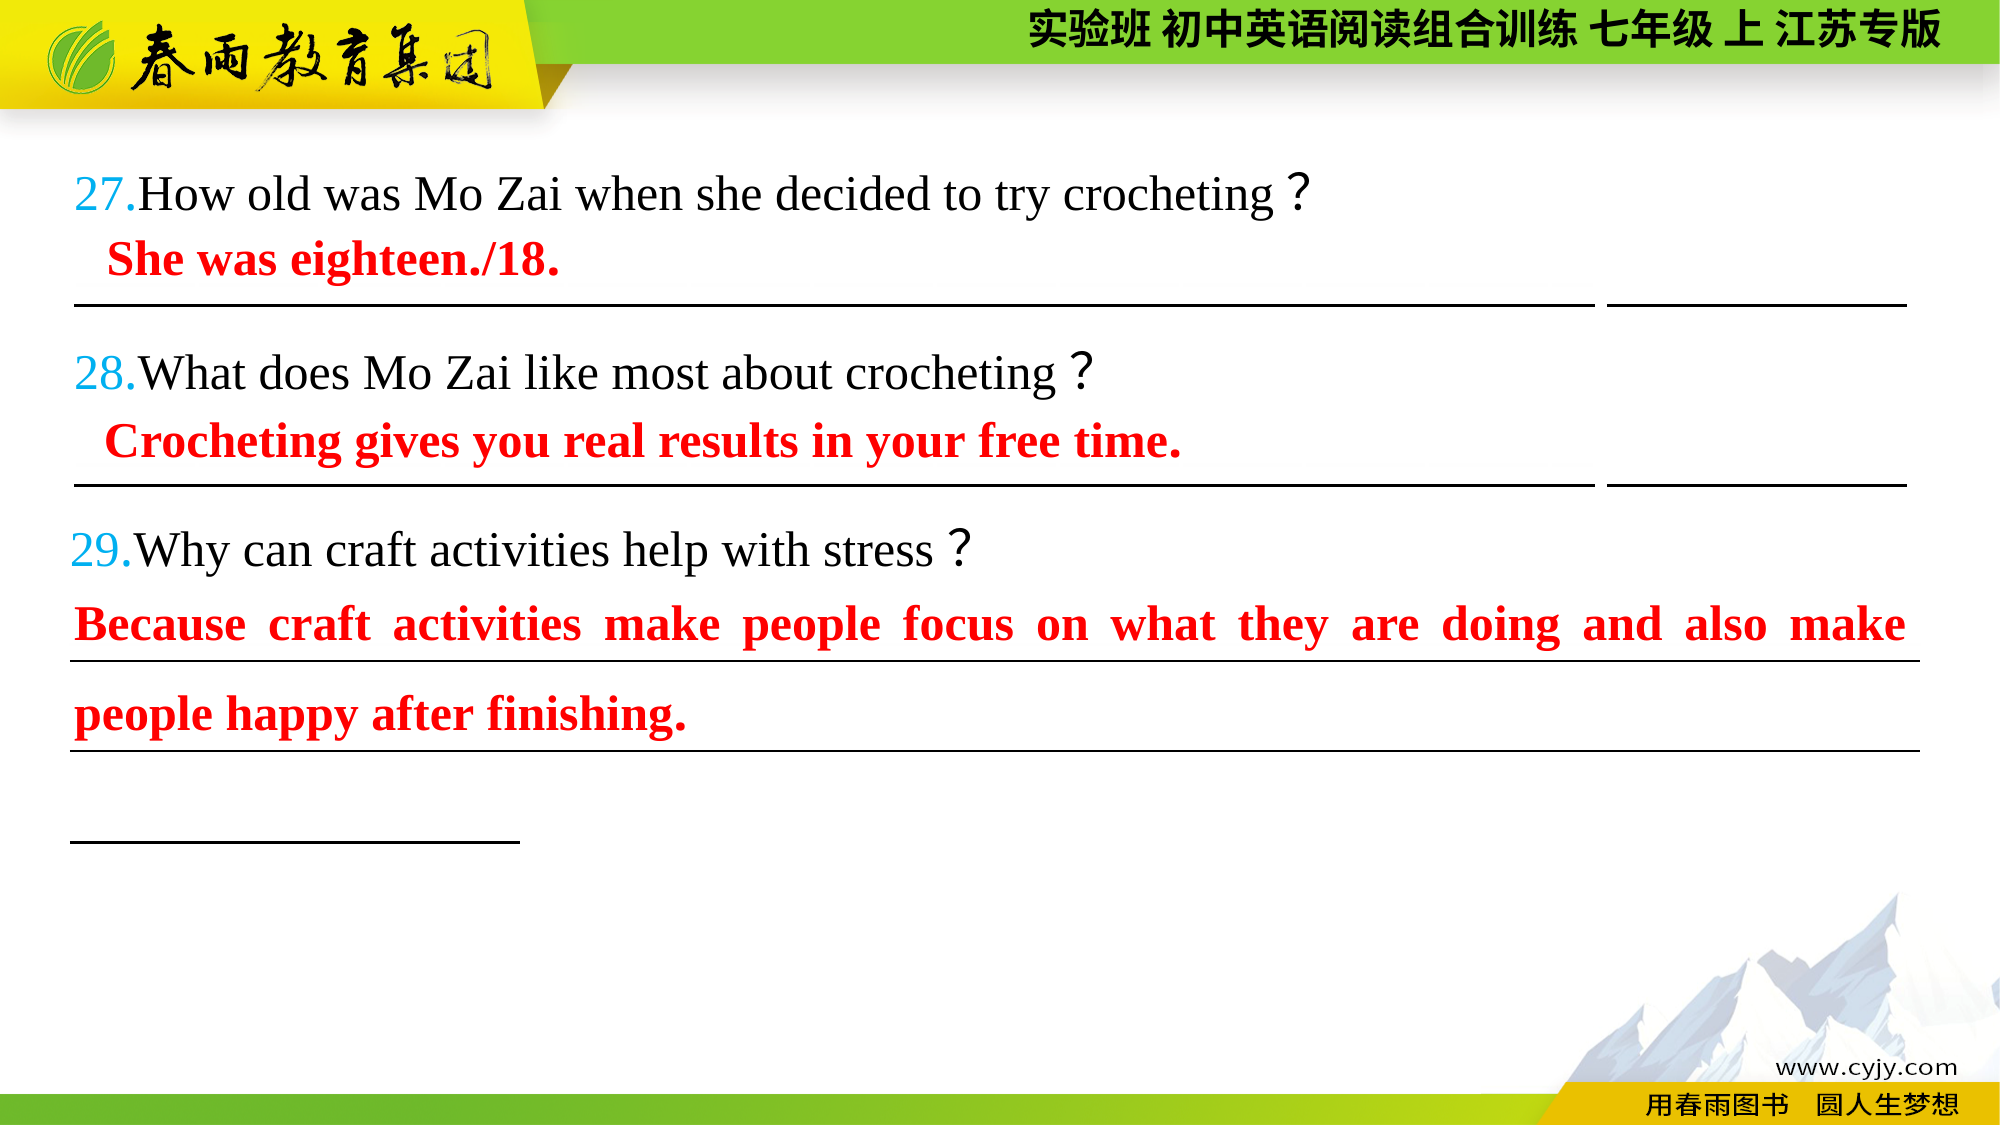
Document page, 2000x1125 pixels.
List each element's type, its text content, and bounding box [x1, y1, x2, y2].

picture [0, 0, 2000, 1125]
text_box Crocheting gives you real results in your free time. [89, 399, 1272, 475]
text_box Because craft activities make people focus on what they are doing and also make people happy after finishing. [59, 552, 1922, 748]
text_box She was eighteen./18. [91, 218, 576, 294]
text_box 29.Why can craft activities help with stress？ ————————————————————————————————————— __________________________________________________________________________ [54, 479, 1939, 855]
list 27.How old was Mo Zai when she decided to try crocheting？ ————————————————————————————————————— 28.What does Mo Zai like most about crocheting？ ————————————————————————————————————— [59, 122, 1944, 502]
